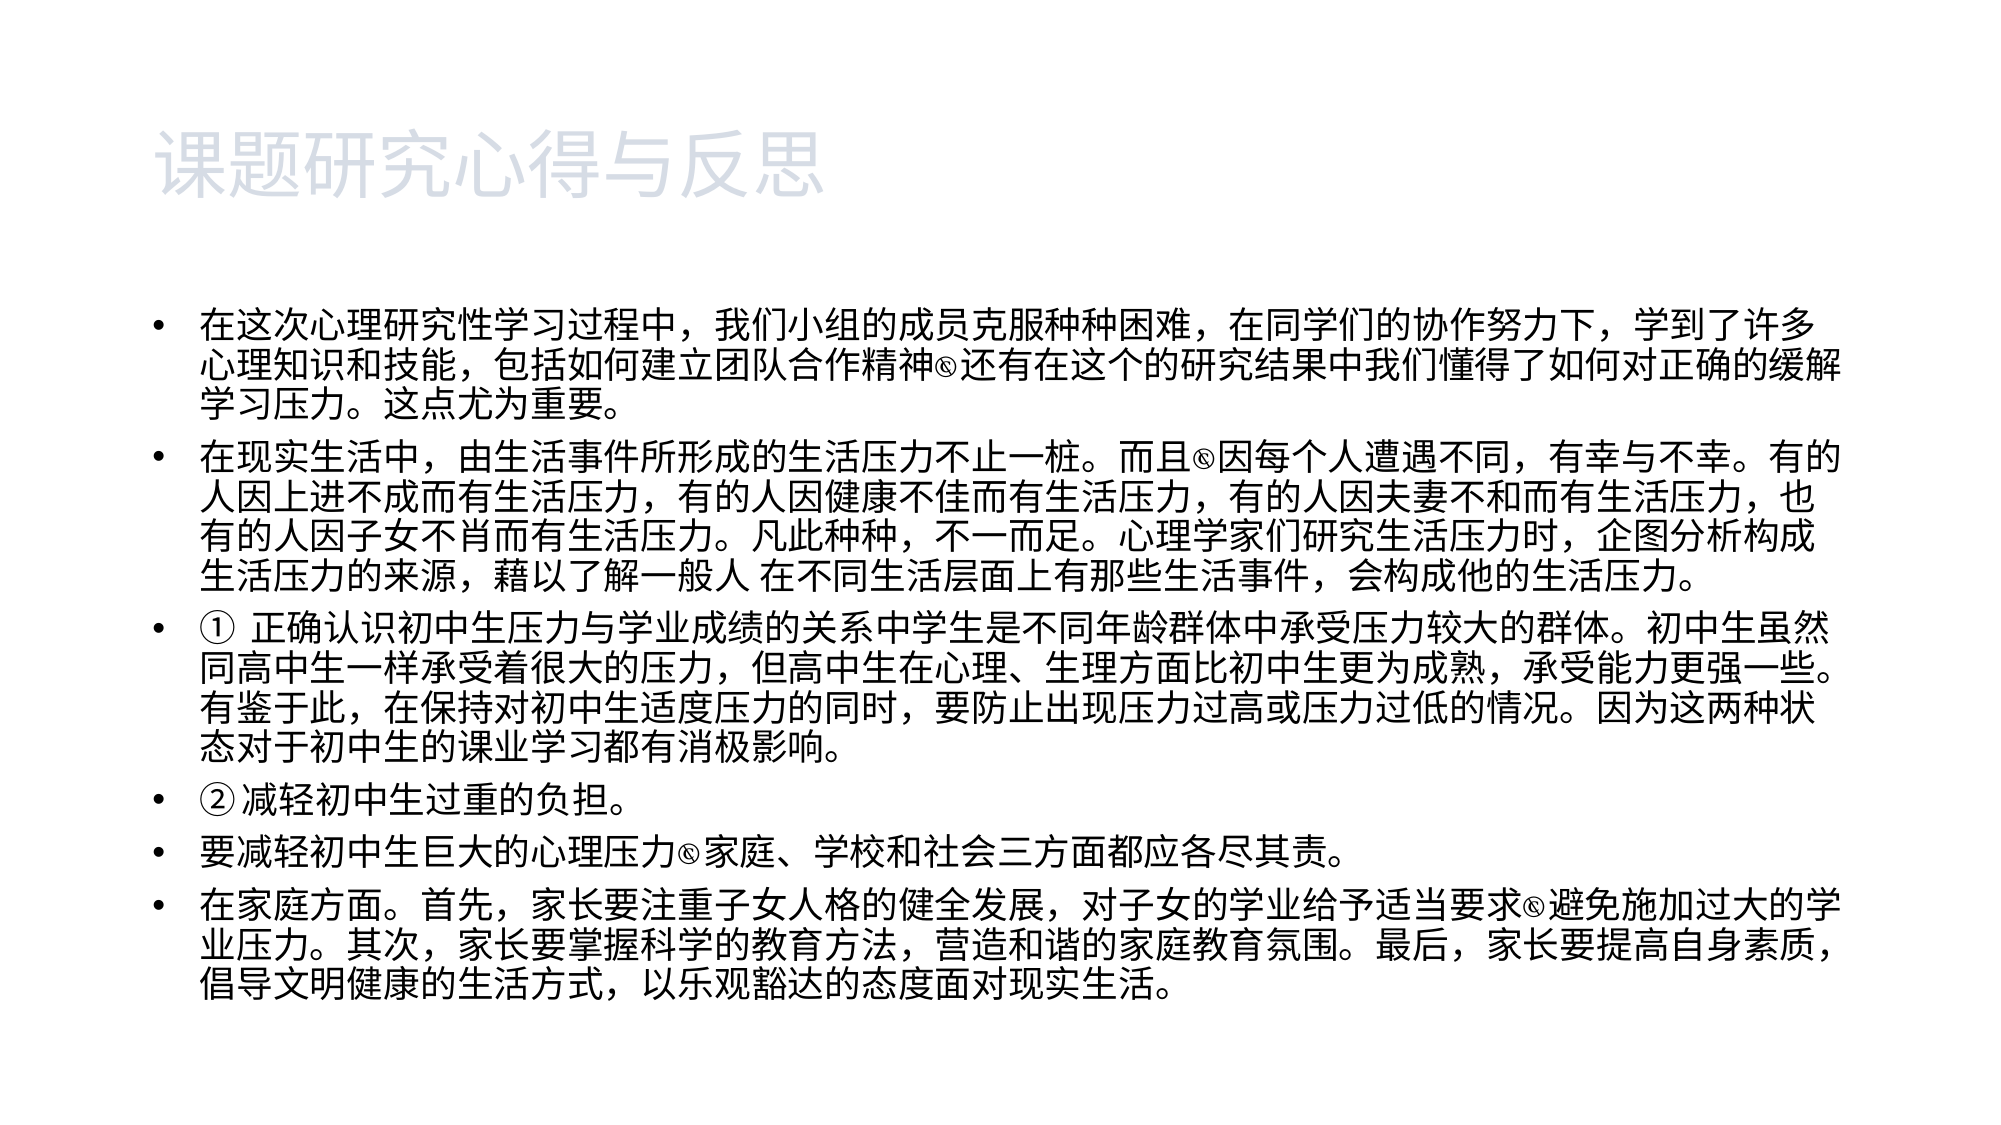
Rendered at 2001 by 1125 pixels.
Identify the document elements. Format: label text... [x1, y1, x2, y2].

list 在这次心理研究性学习过程中，我们小组的成员克服种种困难，在同学们的协作努力下，学到了许多心理知识和技能，包括如何建立团队合作精神还有在这个的研究结果中我们懂得了如何对正确的缓解学习压力。这点尤为重要。 在现实生活中，由生活事件所形成的生活压力不止一桩。而且因每个人遭遇不同，有幸与不幸。有的人因上进不成而有生活压力，有的人因健康不佳而有生活压力，有的人因夫妻不和而有生活压力，也有的人因子女不肖而有生活压力。凡此种种，不一而足。心理学家们研究生活压力时，企图分析构成生活压力的来源，藉以了解一般人 在不同生活层面上有那些生活事件，会构成他的生活压力。 ① 正确认识初中生压力与学业成绩的关系中学生是不同年龄群体中承受压力较大的群体。初中生虽然同高中生一样承受着很大的压力，但高中生在心理、生理方面比初中生更为成熟，承受能力更强一些。有鉴于此，在保持对初中生适度压力的同时，要防止出现压力过高或压力过低的情况。因为这两种状态对于初中生的课业学习都有消极影响。 ②减轻初中生过重的负担。 要减轻初中生巨大的心理压力家庭、学校和社会三方面都应各尽其责。 在家庭方面。首先，家长要注重子女人格的健全发展，对子女的学业给予适当要求避免施加过大的学业压力。其次，家长要掌握科学的教育方法，营造和谐的家庭教育氛围。最后，家长要提高自身素质，倡导文明健康的生活方式，以乐观豁达的态度面对现实生活。 [137, 299, 1863, 1014]
title 课题研究心得与反思 [137, 59, 1863, 278]
